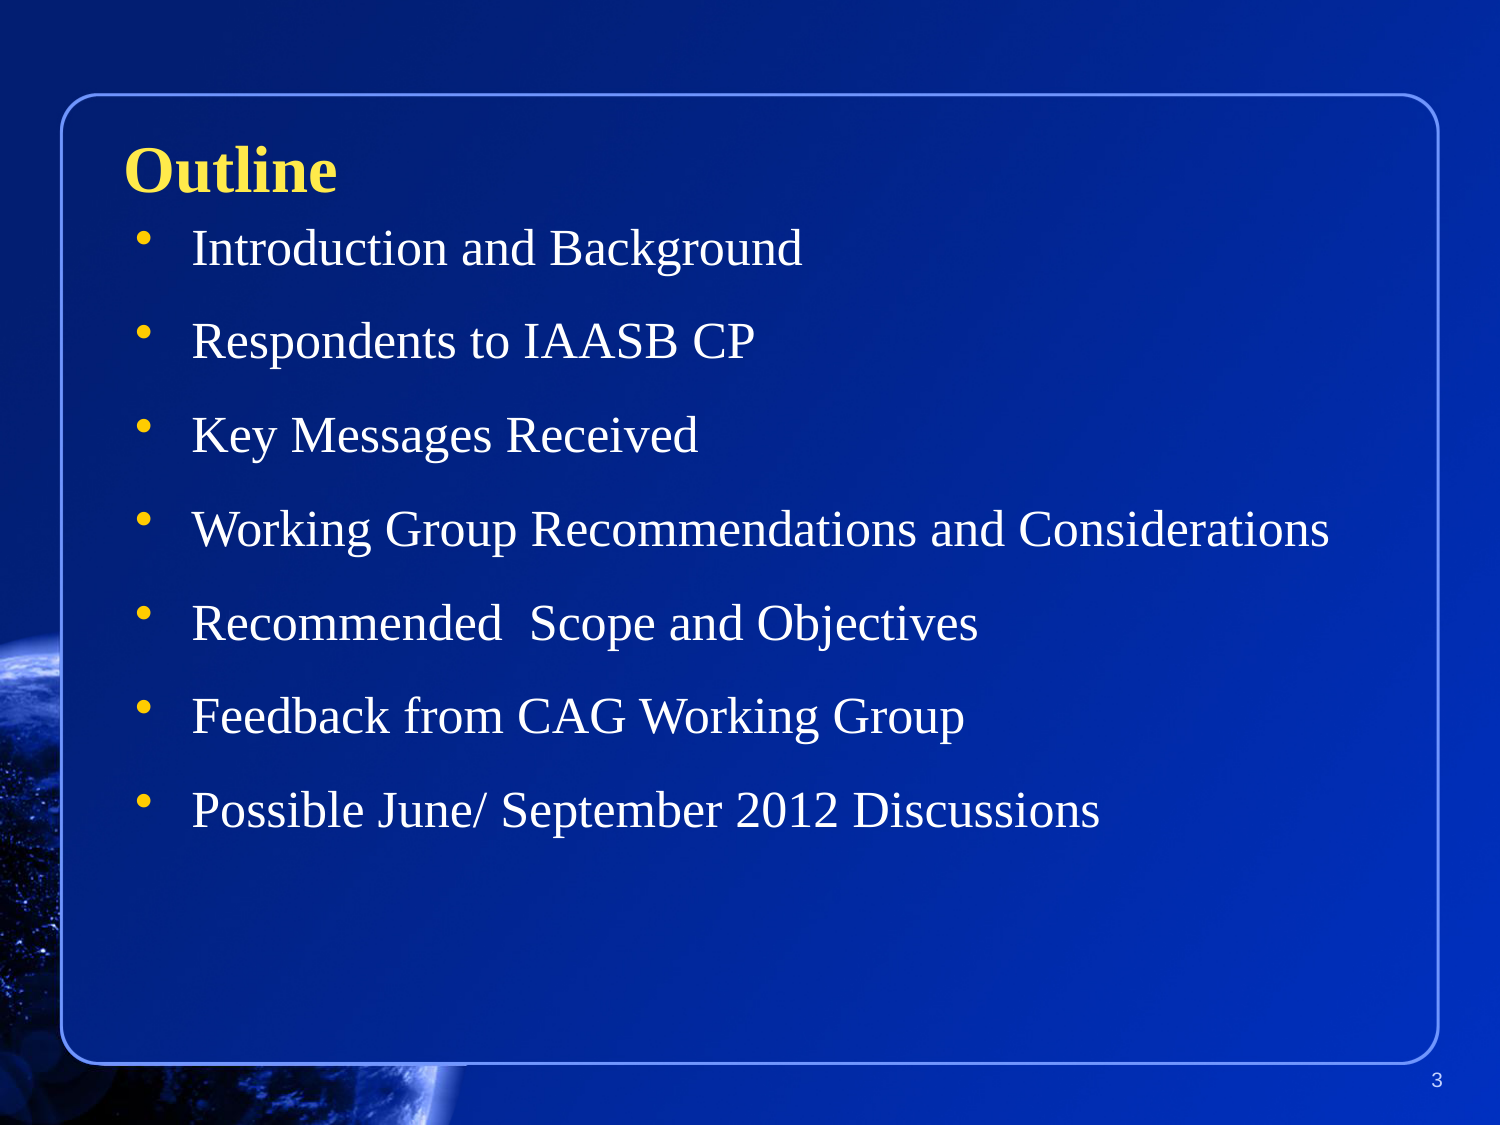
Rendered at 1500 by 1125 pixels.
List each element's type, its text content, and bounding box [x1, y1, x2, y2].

slide_number 3 [1107, 1058, 1459, 1125]
picture [0, 0, 1500, 1125]
list Outline [107, 118, 1411, 215]
footer [512, 1024, 988, 1103]
list Introduction and Background Respondents to IAASB CP Key Messages Received Working Group Recommendations and Considerations Recommended Scope and Objectives Feedback from CAG Working Group Possible June/ September 2012 Discussions [119, 205, 1423, 1006]
